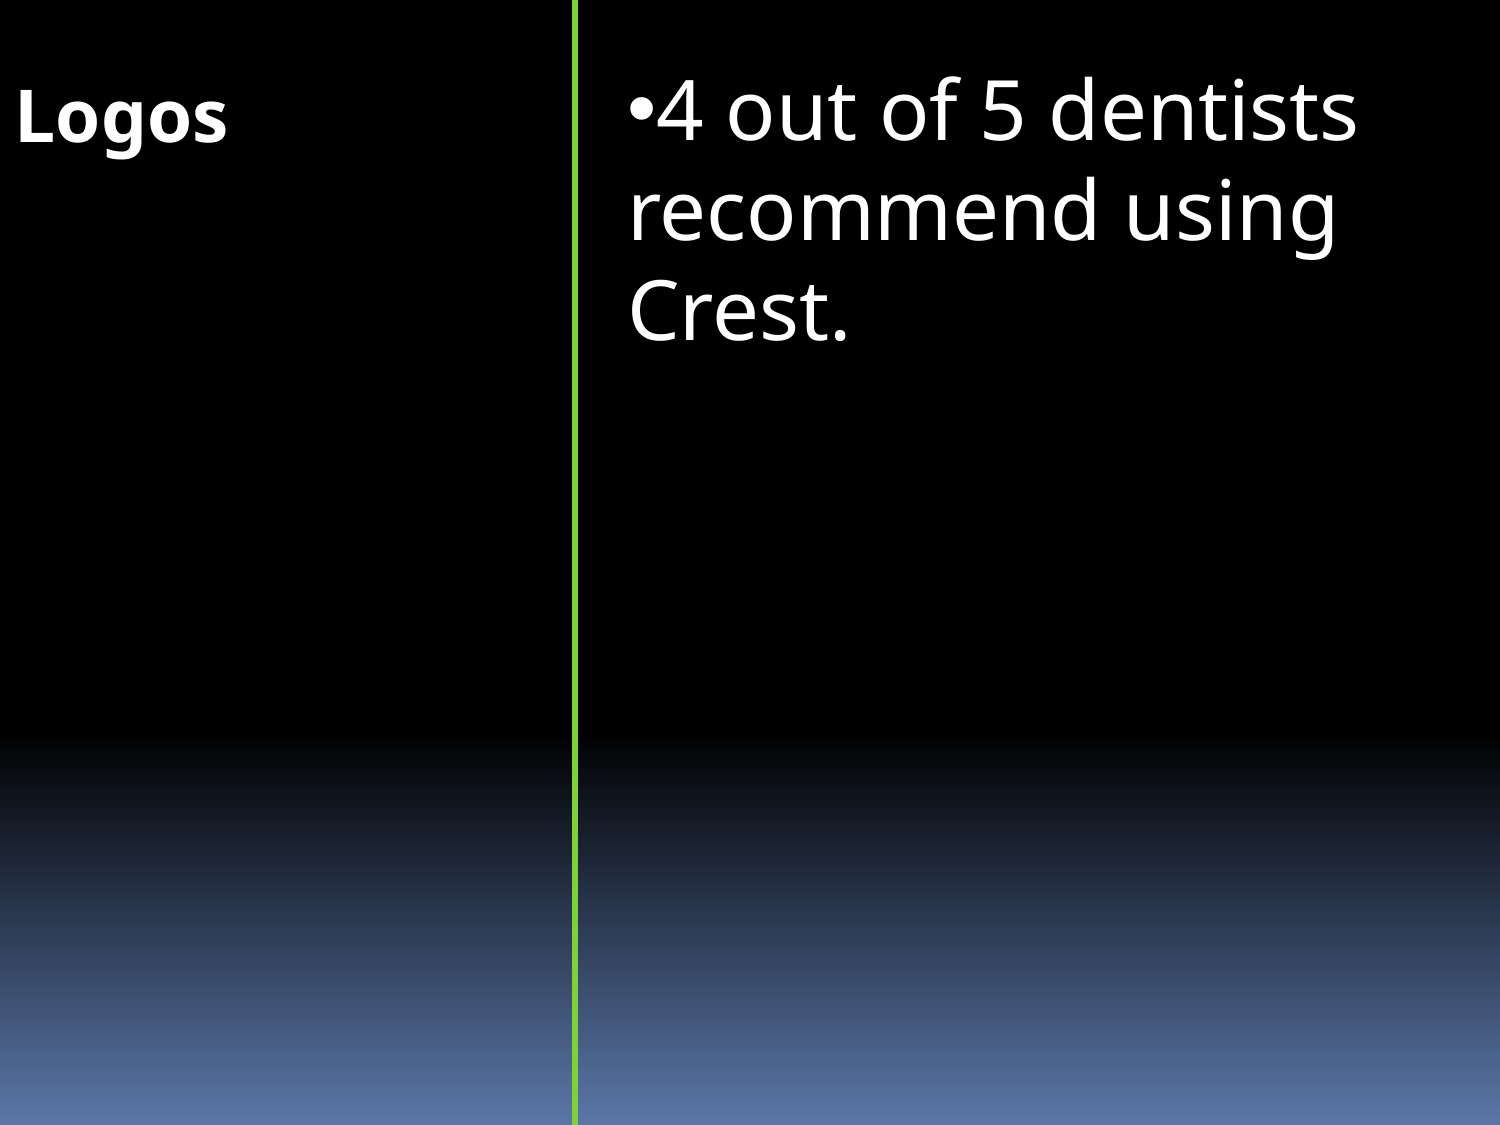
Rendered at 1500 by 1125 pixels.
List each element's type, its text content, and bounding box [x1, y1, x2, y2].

text_box Logos [0, 62, 550, 165]
text_box 4 out of 5 dentists recommend using Crest. [612, 50, 1500, 565]
